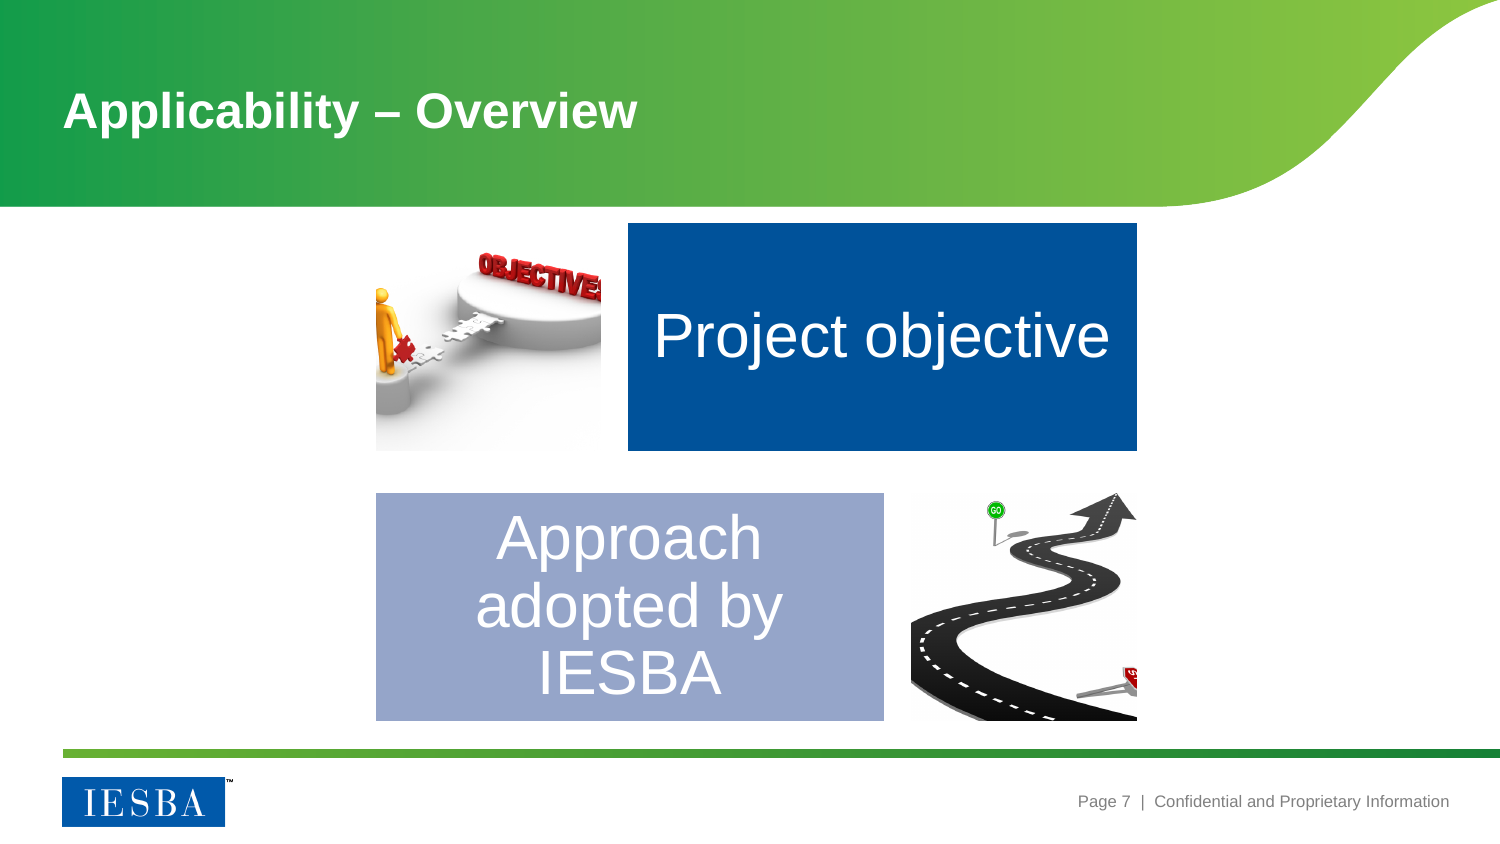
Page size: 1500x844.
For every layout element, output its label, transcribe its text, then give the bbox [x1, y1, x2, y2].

picture [0, 0, 1500, 207]
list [62, 220, 1451, 724]
title Applicability – Overview [62, 75, 1300, 142]
picture [62, 777, 233, 827]
